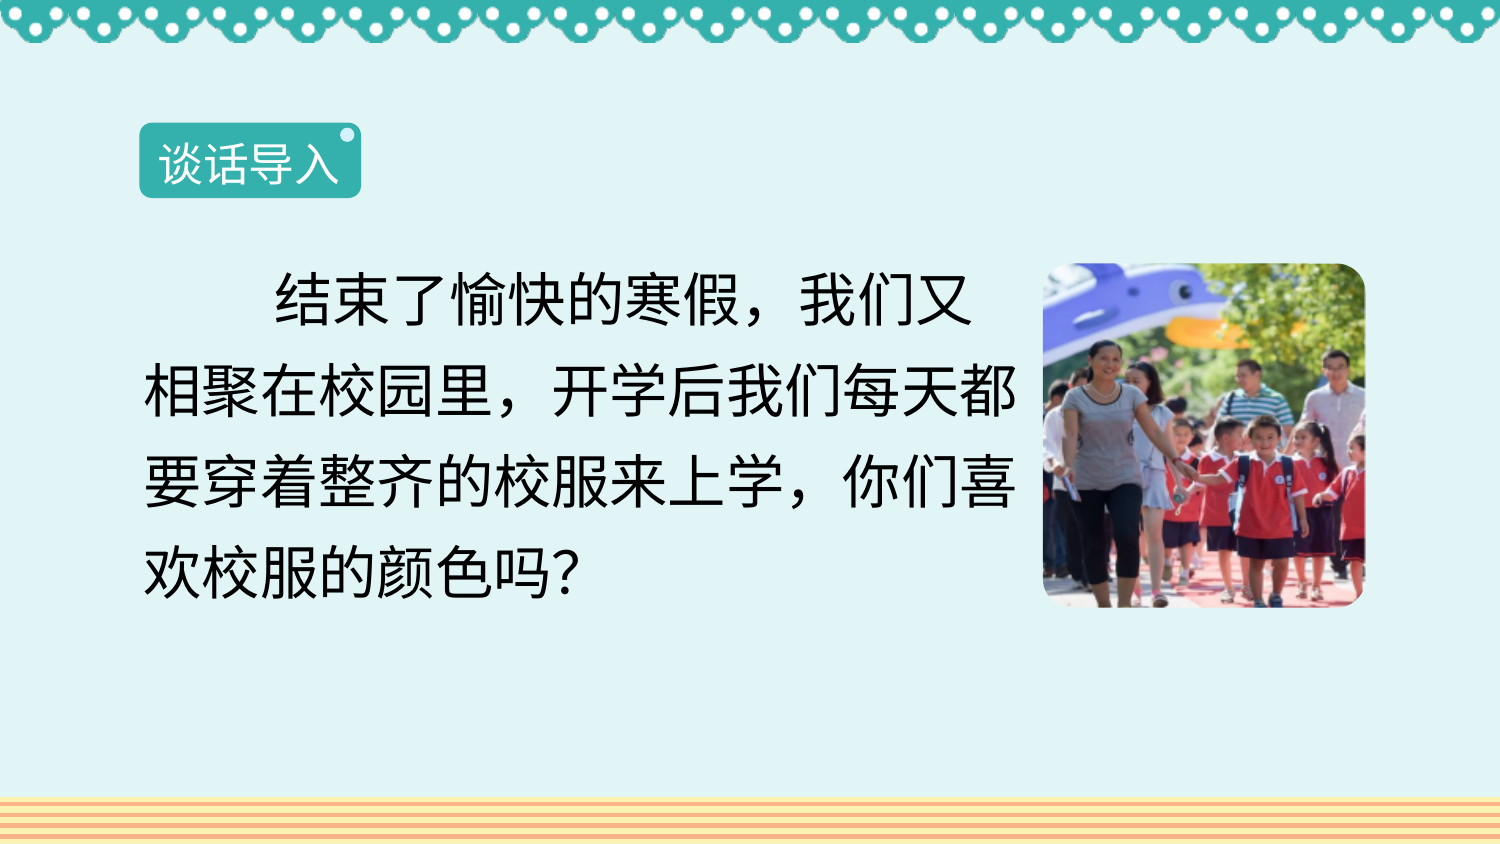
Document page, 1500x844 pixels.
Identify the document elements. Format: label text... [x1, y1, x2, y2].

picture [1042, 263, 1366, 608]
picture [0, 0, 1500, 43]
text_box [128, 122, 369, 198]
text_box 结束了愉快的寒假，我们又相聚在校园里，开学后我们每天都要穿着整齐的校服来上学，你们喜欢校服的颜色吗？ [128, 234, 1038, 614]
